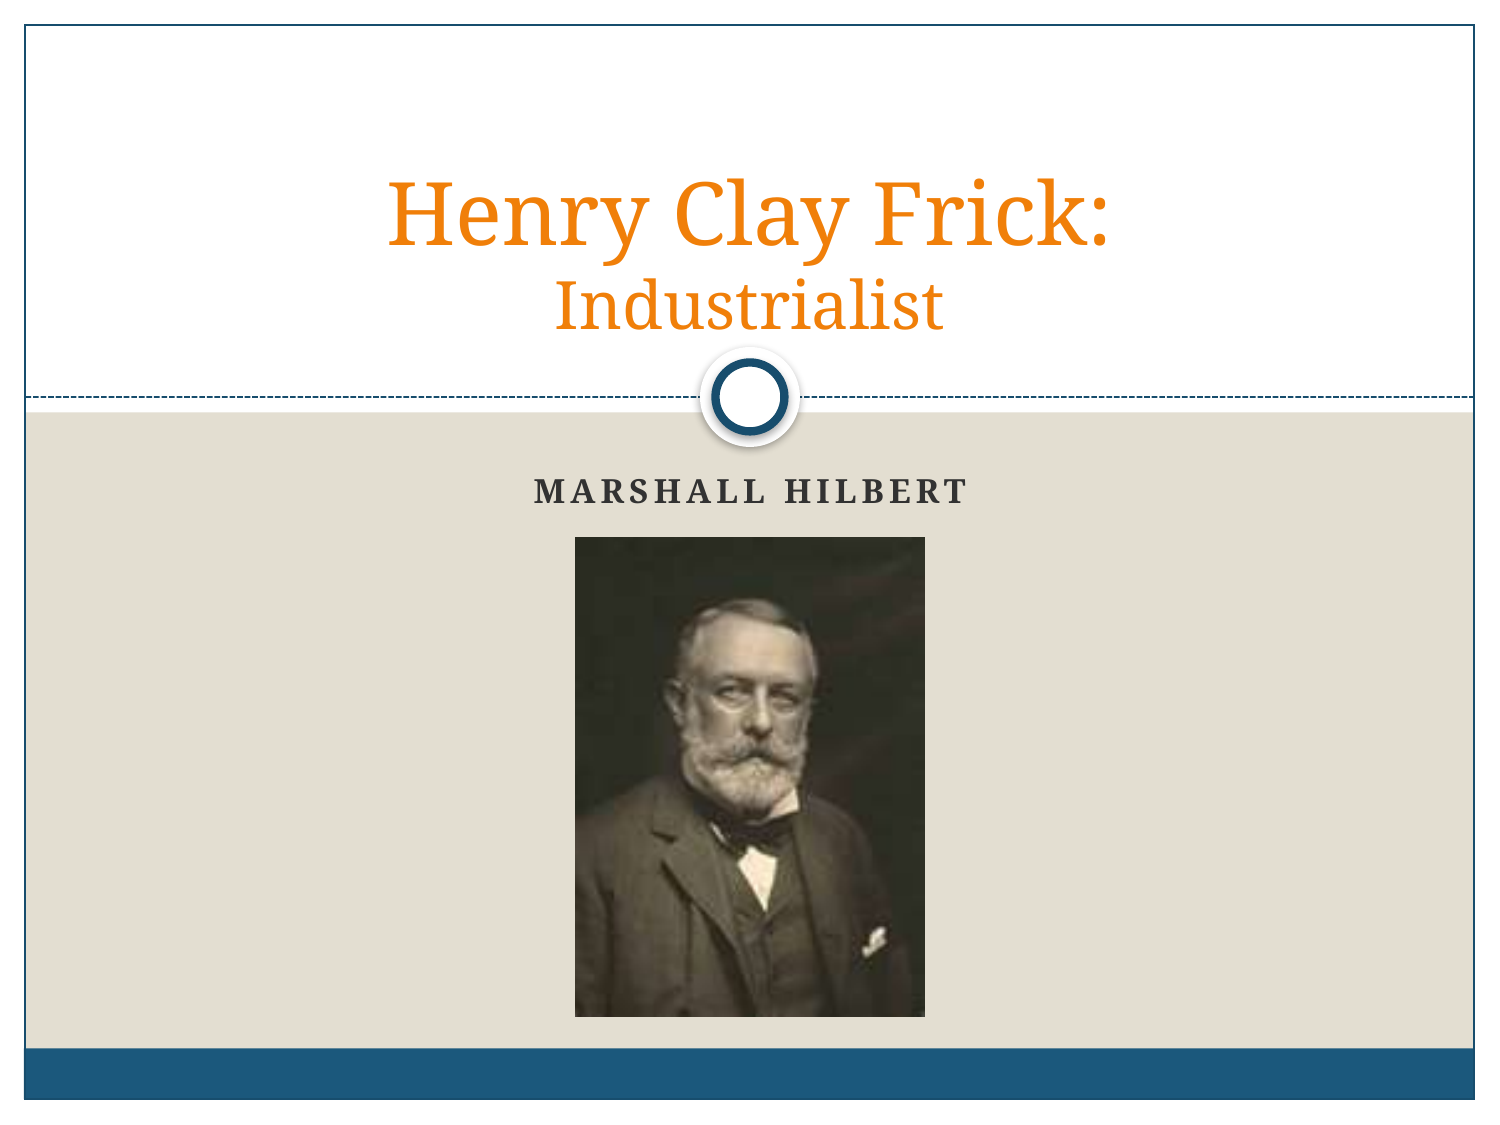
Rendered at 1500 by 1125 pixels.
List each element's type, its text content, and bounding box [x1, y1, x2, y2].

subtitle Marshall Hilbert [225, 462, 1275, 750]
title Henry Clay Frick: Industrialist [112, 62, 1388, 350]
picture [574, 537, 926, 1017]
